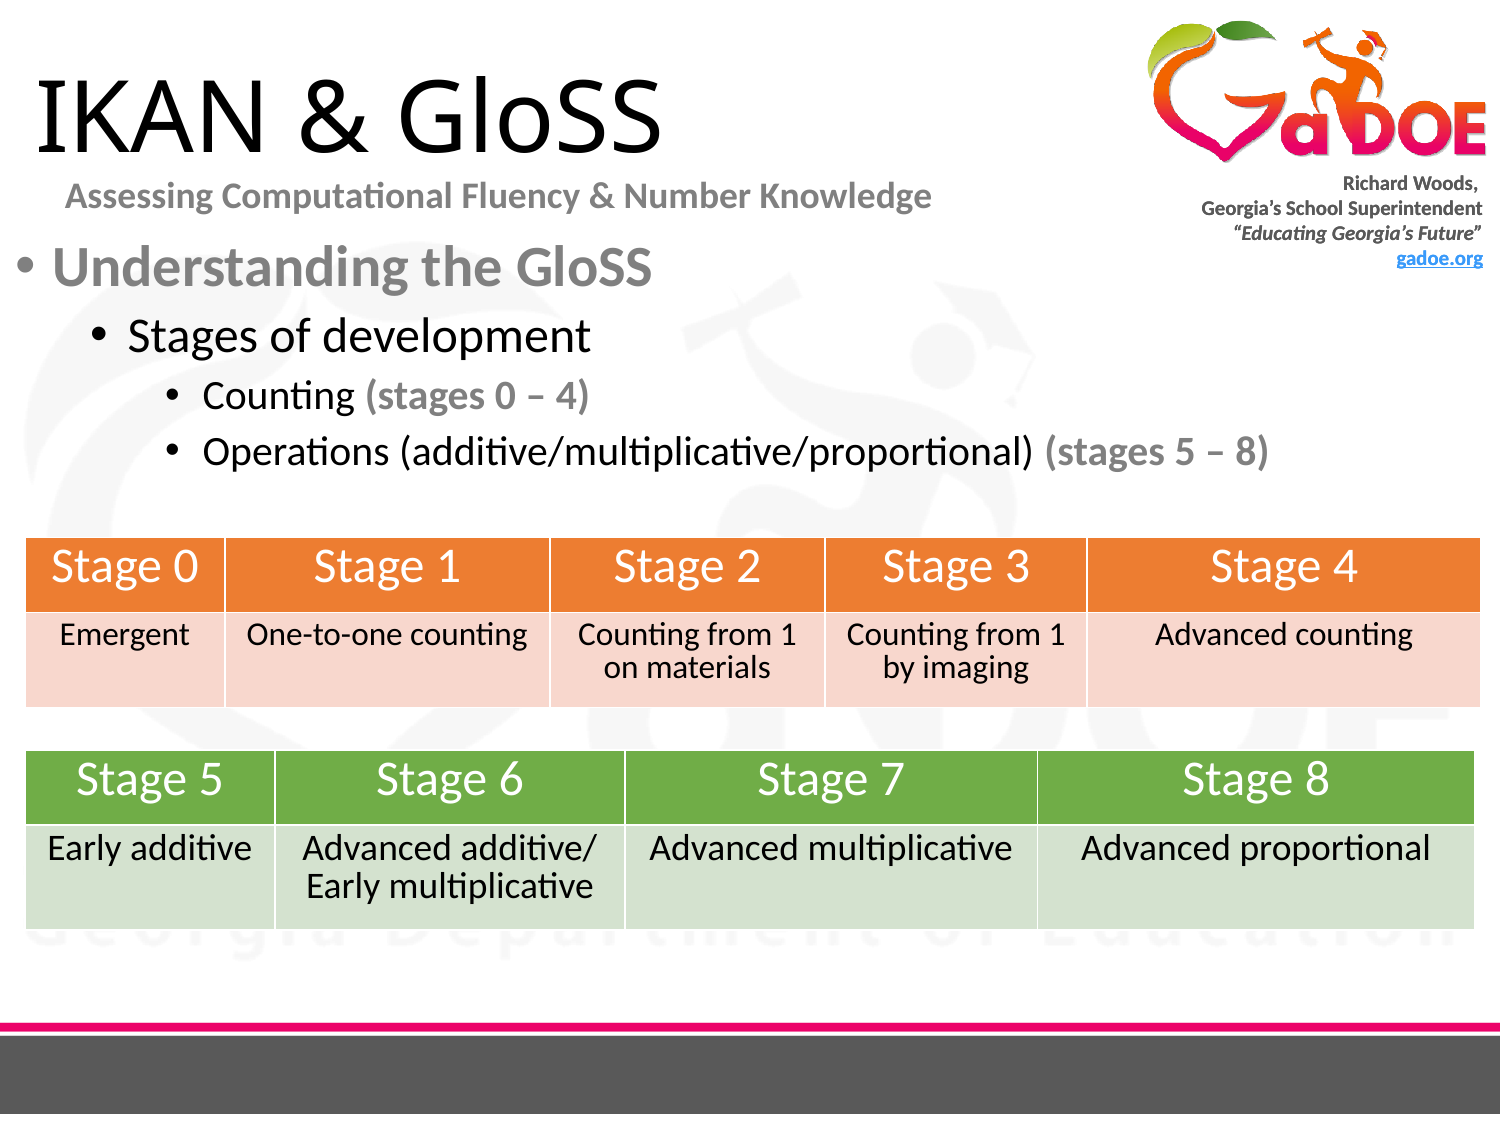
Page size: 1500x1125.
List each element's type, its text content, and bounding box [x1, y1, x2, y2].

table_header Stage 4 [1088, 538, 1480, 612]
table_header Stage 2 [551, 538, 824, 612]
table_cell Emergent [26, 613, 224, 707]
table_header Stage 7 [626, 751, 1037, 824]
title IKAN & GloSS [20, 11, 1057, 228]
picture [1135, 8, 1499, 164]
table_cell Advanced multiplicative [626, 826, 1037, 929]
list Understanding the GloSS Stages of development Counting (stages 0 – 4) Operations (additive/multiplicative/proportional) (stages 5 – 8) [0, 228, 1500, 988]
table_cell Counting from 1 by imaging [826, 613, 1086, 707]
table_header Stage 8 [1038, 751, 1474, 824]
table_header Stage 6 [276, 751, 624, 824]
table_cell One-to-one counting [226, 613, 549, 707]
text_box Assessing Computational Fluency & Number Knowledge [50, 163, 988, 223]
table_header Stage 5 [26, 751, 274, 824]
table_header Stage 3 [826, 538, 1086, 612]
table_cell Advanced counting [1088, 613, 1480, 707]
table_cell Early additive [26, 826, 274, 929]
table_header Stage 0 [26, 538, 224, 612]
table_cell Counting from 1 on materials [551, 613, 824, 707]
table_cell Advanced proportional [1038, 826, 1474, 929]
table_header Stage 1 [226, 538, 549, 612]
table_cell Advanced additive/ Early multiplicative [276, 826, 624, 929]
